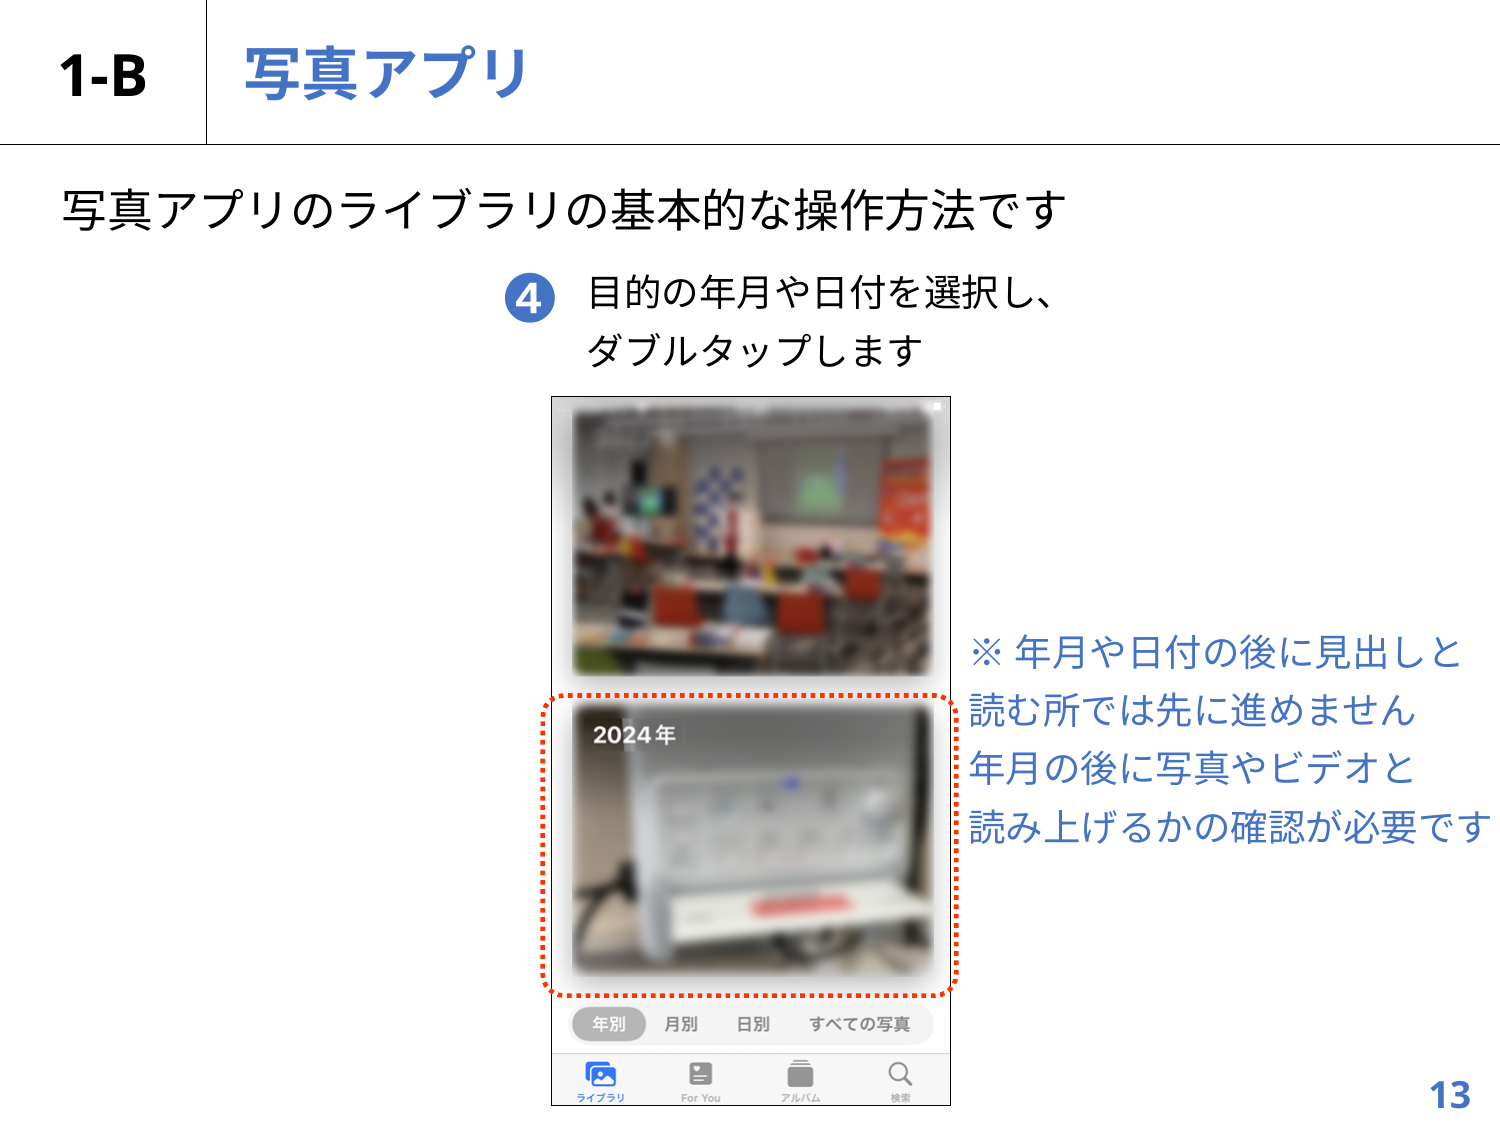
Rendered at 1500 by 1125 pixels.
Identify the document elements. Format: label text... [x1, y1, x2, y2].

text_box ※年月や日付の後に見出しと 読む所では先に進めません 年月の後に写真やビデオと 読み上げるかの確認が必要です [962, 607, 1500, 857]
text_box 13 [1399, 1063, 1500, 1123]
text_box 1-B [0, 0, 207, 147]
title 写真アプリ [228, 36, 1472, 116]
text_box 目的の年月や日付を選択し、 ダブルタップします [571, 248, 1186, 381]
text_box ❹ [486, 248, 563, 343]
text_box [541, 699, 551, 993]
text_box 写真アプリのライブラリの基本的な操作方法です [46, 180, 1422, 274]
picture [551, 396, 951, 1106]
text_box [951, 701, 958, 990]
